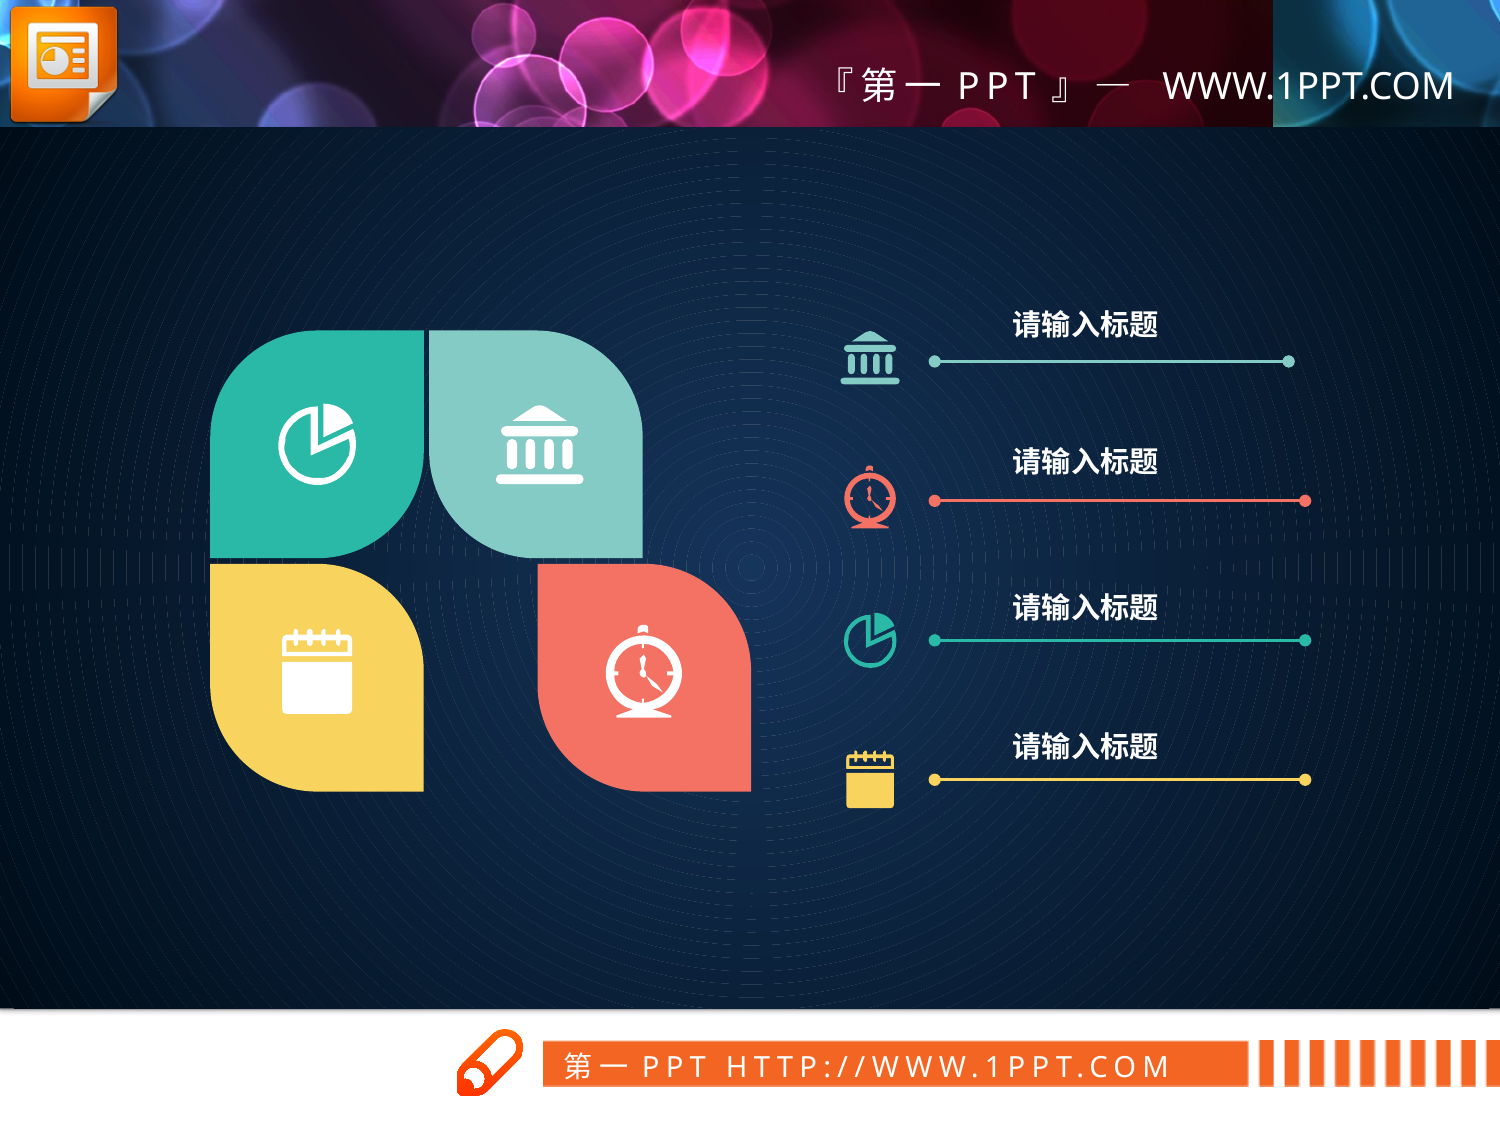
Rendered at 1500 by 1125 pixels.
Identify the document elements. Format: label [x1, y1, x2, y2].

picture [543, 1040, 1500, 1087]
picture [0, 0, 1500, 127]
text_box [209, 298, 1306, 809]
